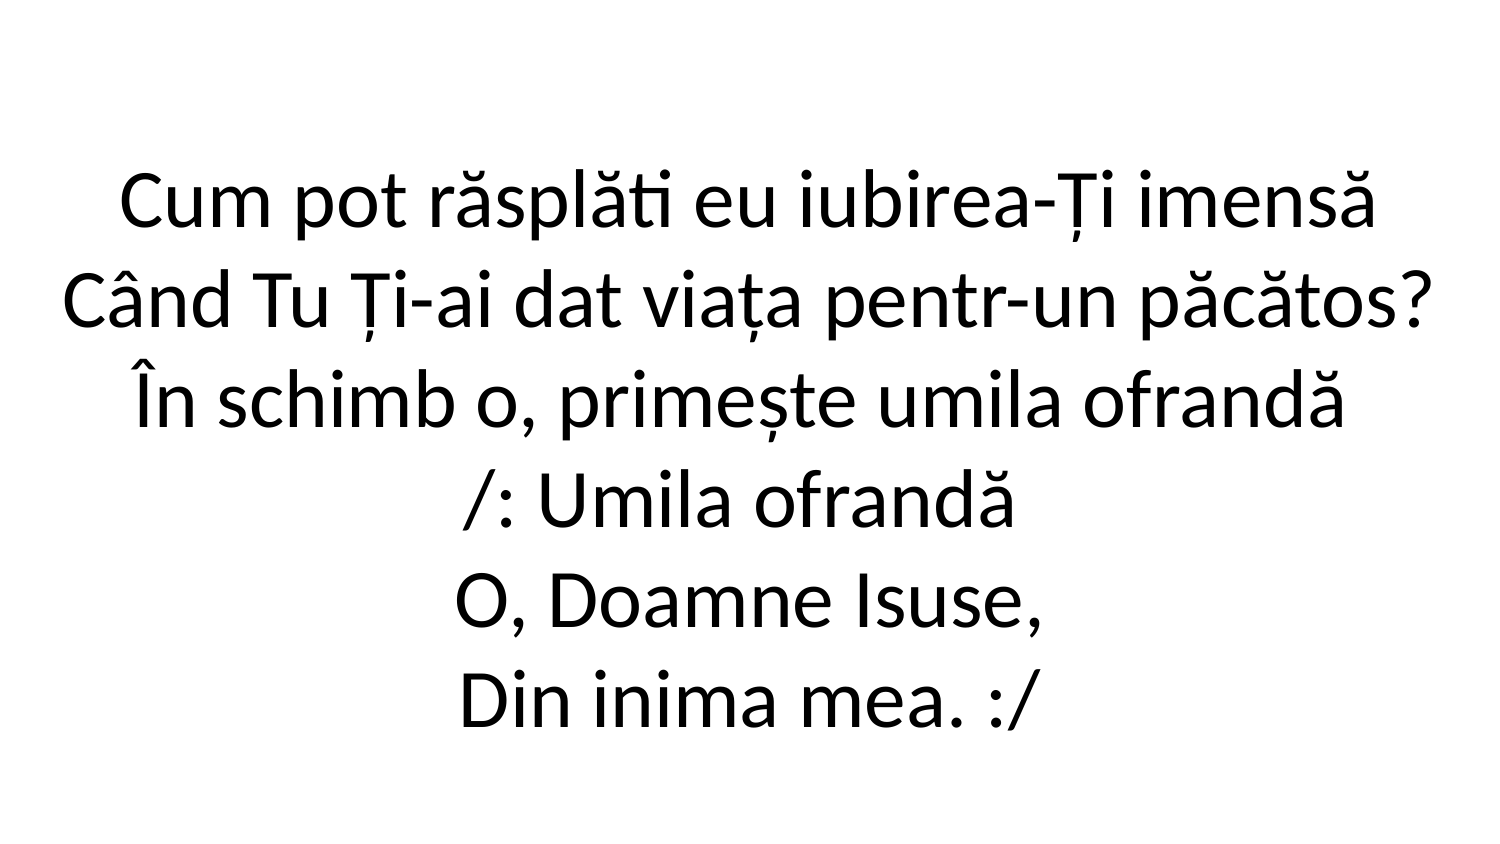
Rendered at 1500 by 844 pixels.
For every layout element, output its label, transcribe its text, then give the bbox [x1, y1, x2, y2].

text_box Cum pot răsplăti eu iubirea-Ți imensă Când Tu Ți-ai dat viața pentr-un păcătos? În schimb o, primește umila ofrandă /: Umila ofrandă O, Doamne Isuse, Din inima mea. :/ [47, 92, 1453, 752]
